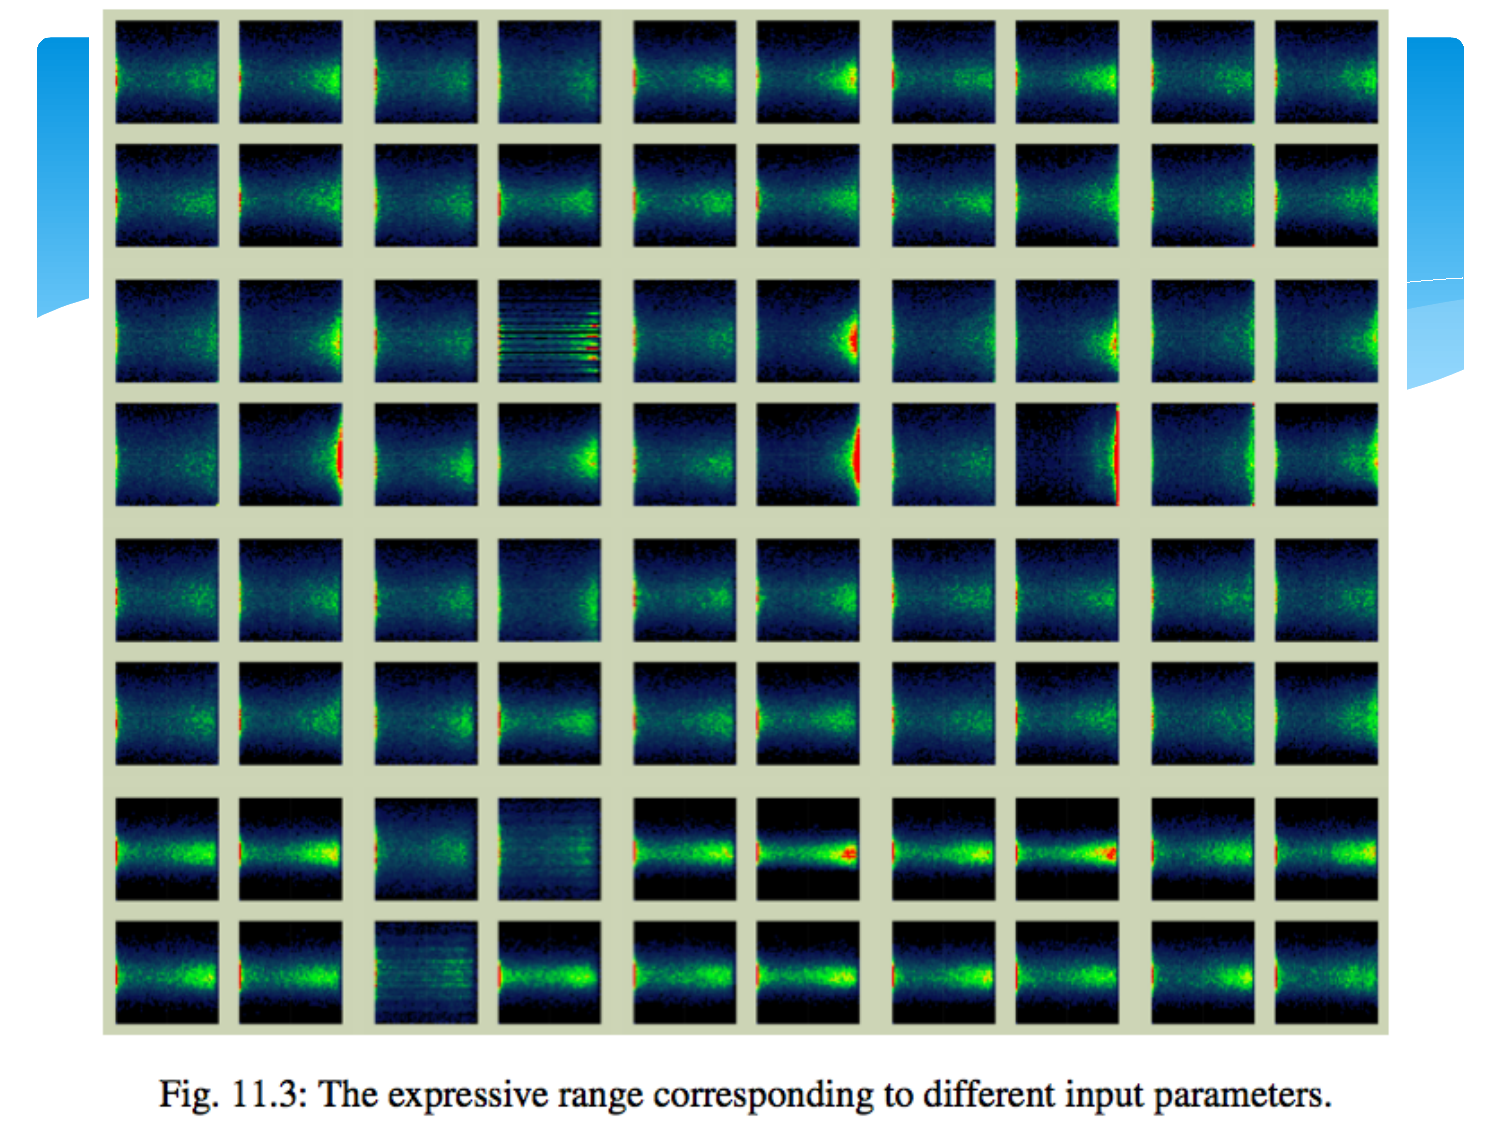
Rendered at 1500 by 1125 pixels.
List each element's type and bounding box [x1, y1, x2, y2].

picture [89, 0, 1407, 1125]
